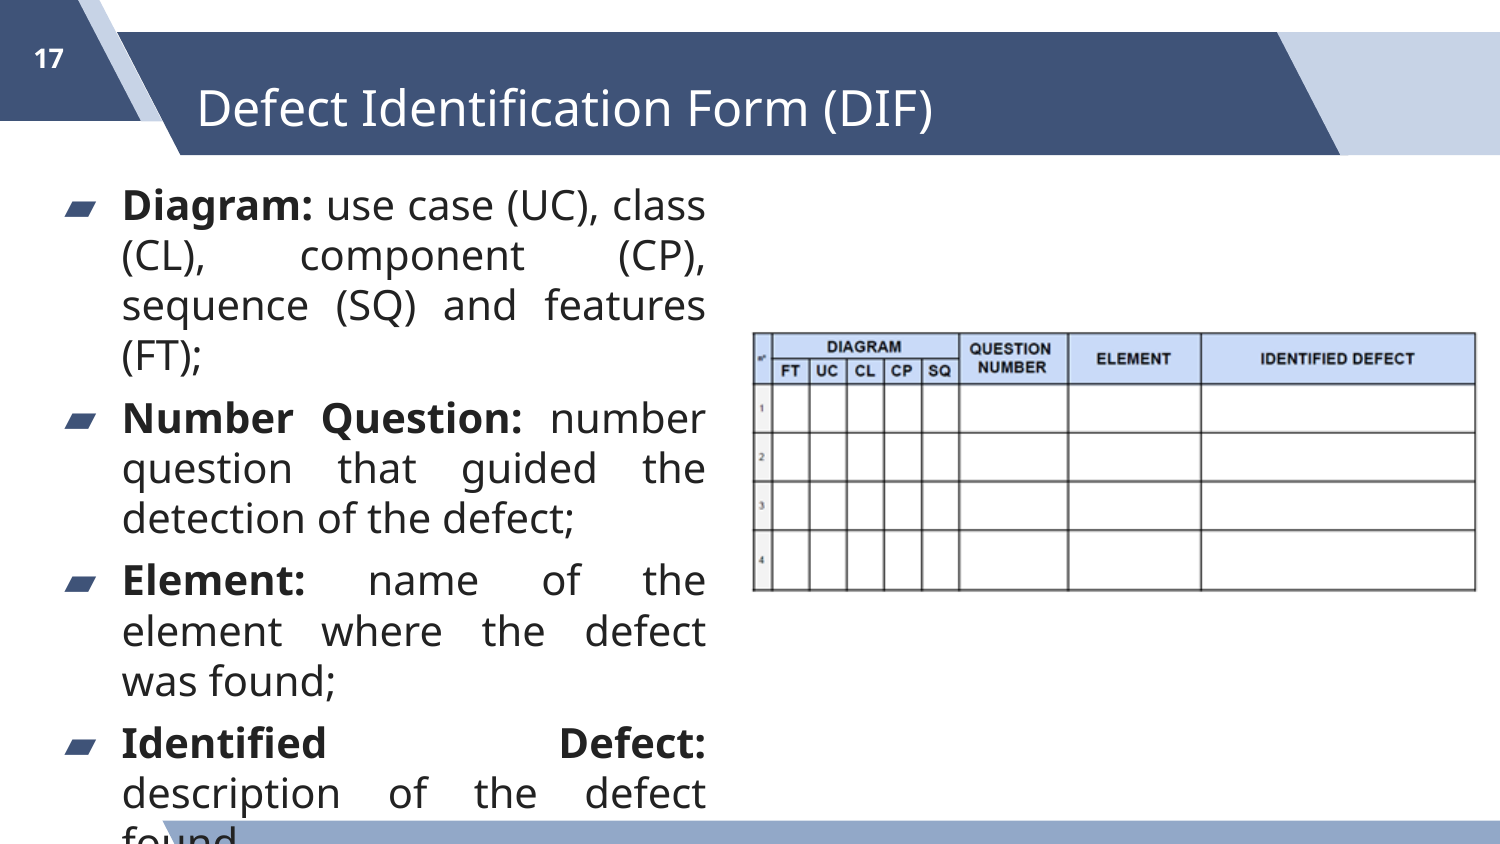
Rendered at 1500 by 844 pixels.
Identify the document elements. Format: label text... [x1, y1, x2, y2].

list Diagram: use case (UC), class (CL), component (CP), sequence (SQ) and features (FT); Number Question: number question that guided the detection of the defect; Element: name of the element where the defect was found; Identified Defect: description of the defect found. [31, 164, 722, 725]
title Defect Identification Form (DIF) [181, 45, 1285, 169]
picture [749, 325, 1479, 601]
slide_number ‹#› [0, 0, 98, 121]
